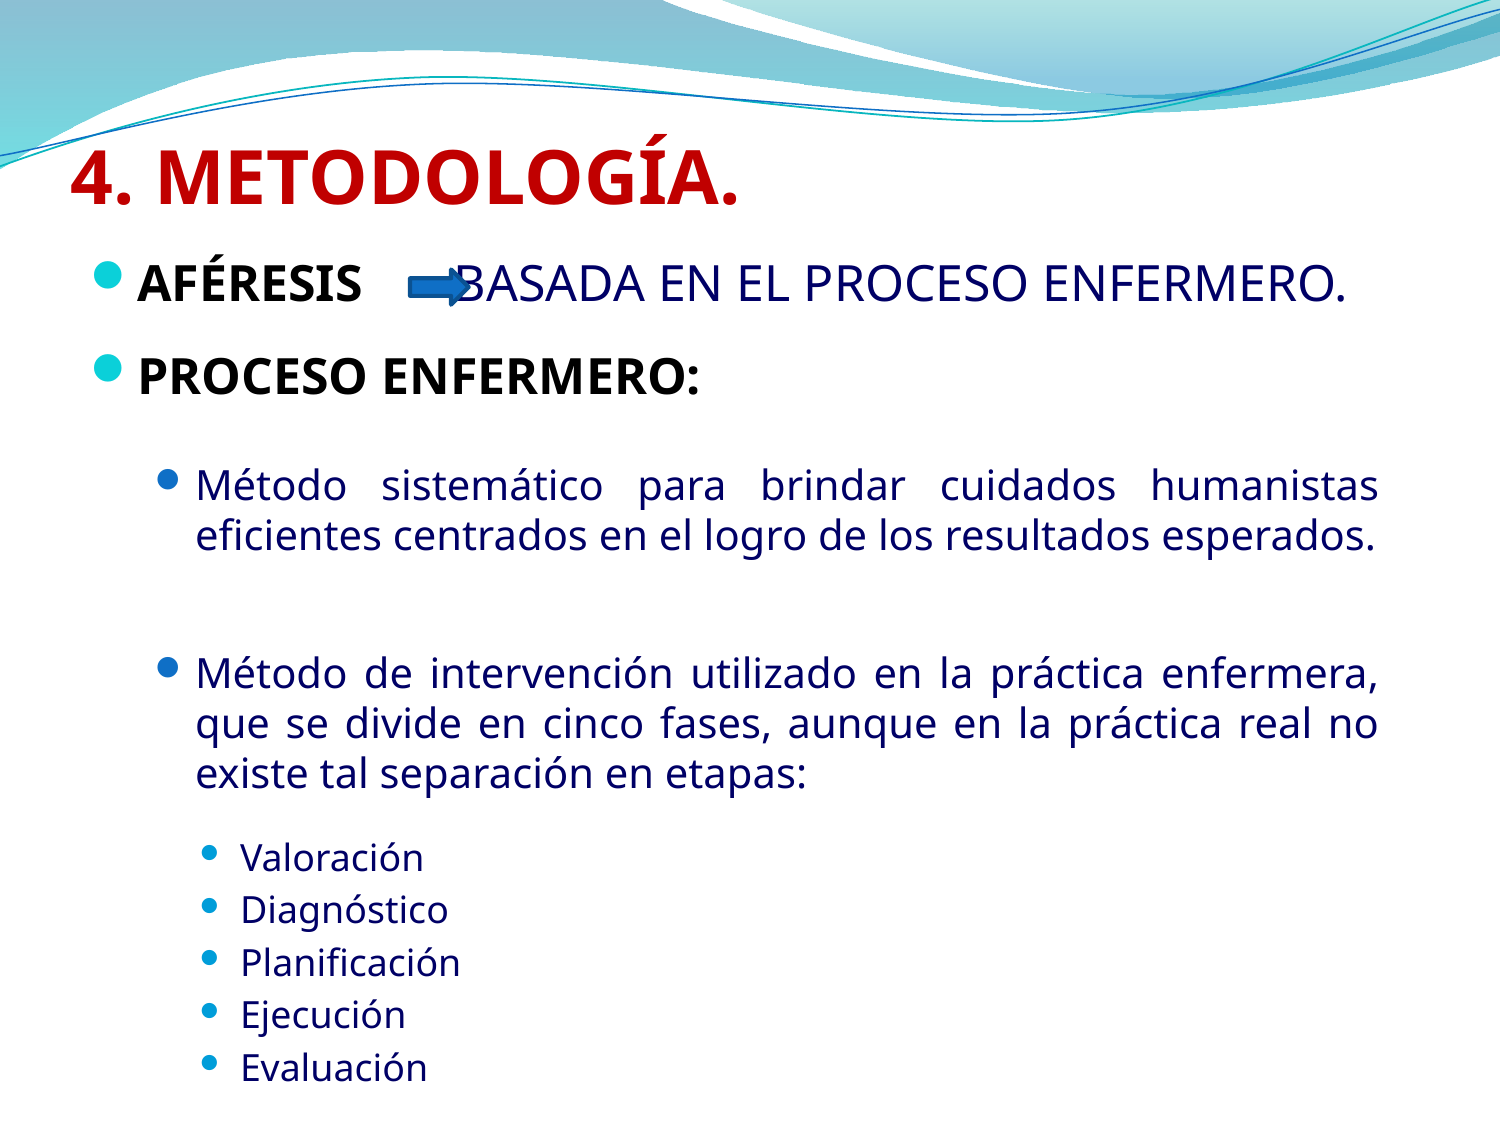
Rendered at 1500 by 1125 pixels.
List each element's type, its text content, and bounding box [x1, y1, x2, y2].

title 4. METODOLOGÍA. [70, 101, 1421, 221]
list AFÉRESIS BASADA EN EL PROCESO ENFERMERO. PROCESO ENFERMERO: Método sistemático para brindar cuidados humanistas eficientes centrados en el logro de los resultados esperados. Método de intervención utilizado en la práctica enfermera, que se divide en cinco fases, aunque en la práctica real no existe tal separación en etapas: Valoración Diagnóstico Planificación Ejecución Evaluación [74, 243, 1395, 1125]
text_box [407, 267, 471, 307]
